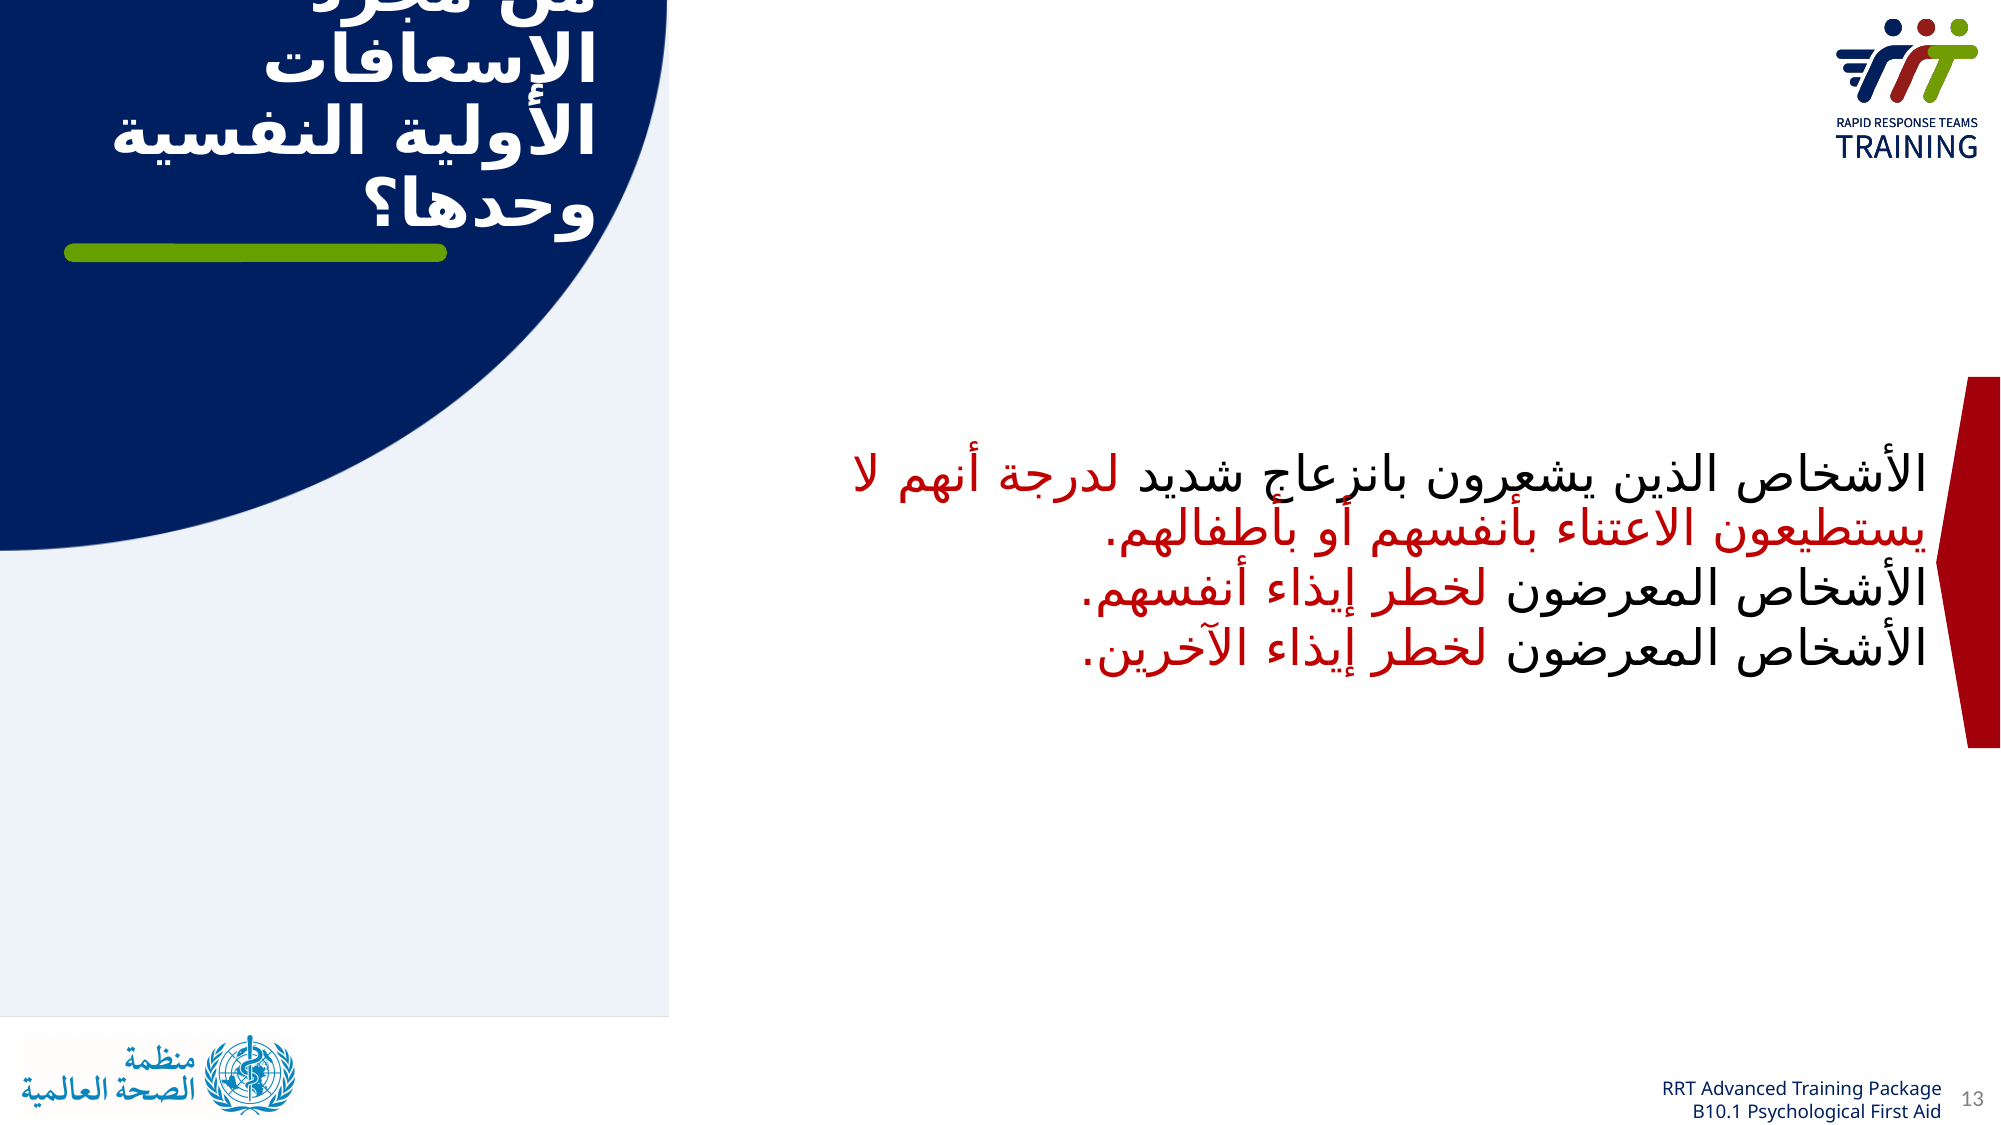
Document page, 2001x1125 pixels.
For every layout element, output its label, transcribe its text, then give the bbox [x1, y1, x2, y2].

picture [0, 0, 669, 1018]
text_box مَنْ يحتاج إلى دعم متقدم أكثر من مجرد الإسعافات الأولية النفسية وحدها؟ [63, 103, 600, 242]
picture [1835, 19, 1978, 167]
list الأشخاص الذين يشعرون بانزعاج شديد لدرجة أنهم لا يستطيعون الاعتناء بأنفسهم أو بأطفالهم. الأشخاص المعرضون لخطر إيذاء أنفسهم. الأشخاص المعرضون لخطر إيذاء الآخرين. [700, 411, 1937, 713]
text_box [63, 243, 448, 263]
picture [252, 1050, 258, 1059]
picture [22, 1035, 295, 1115]
